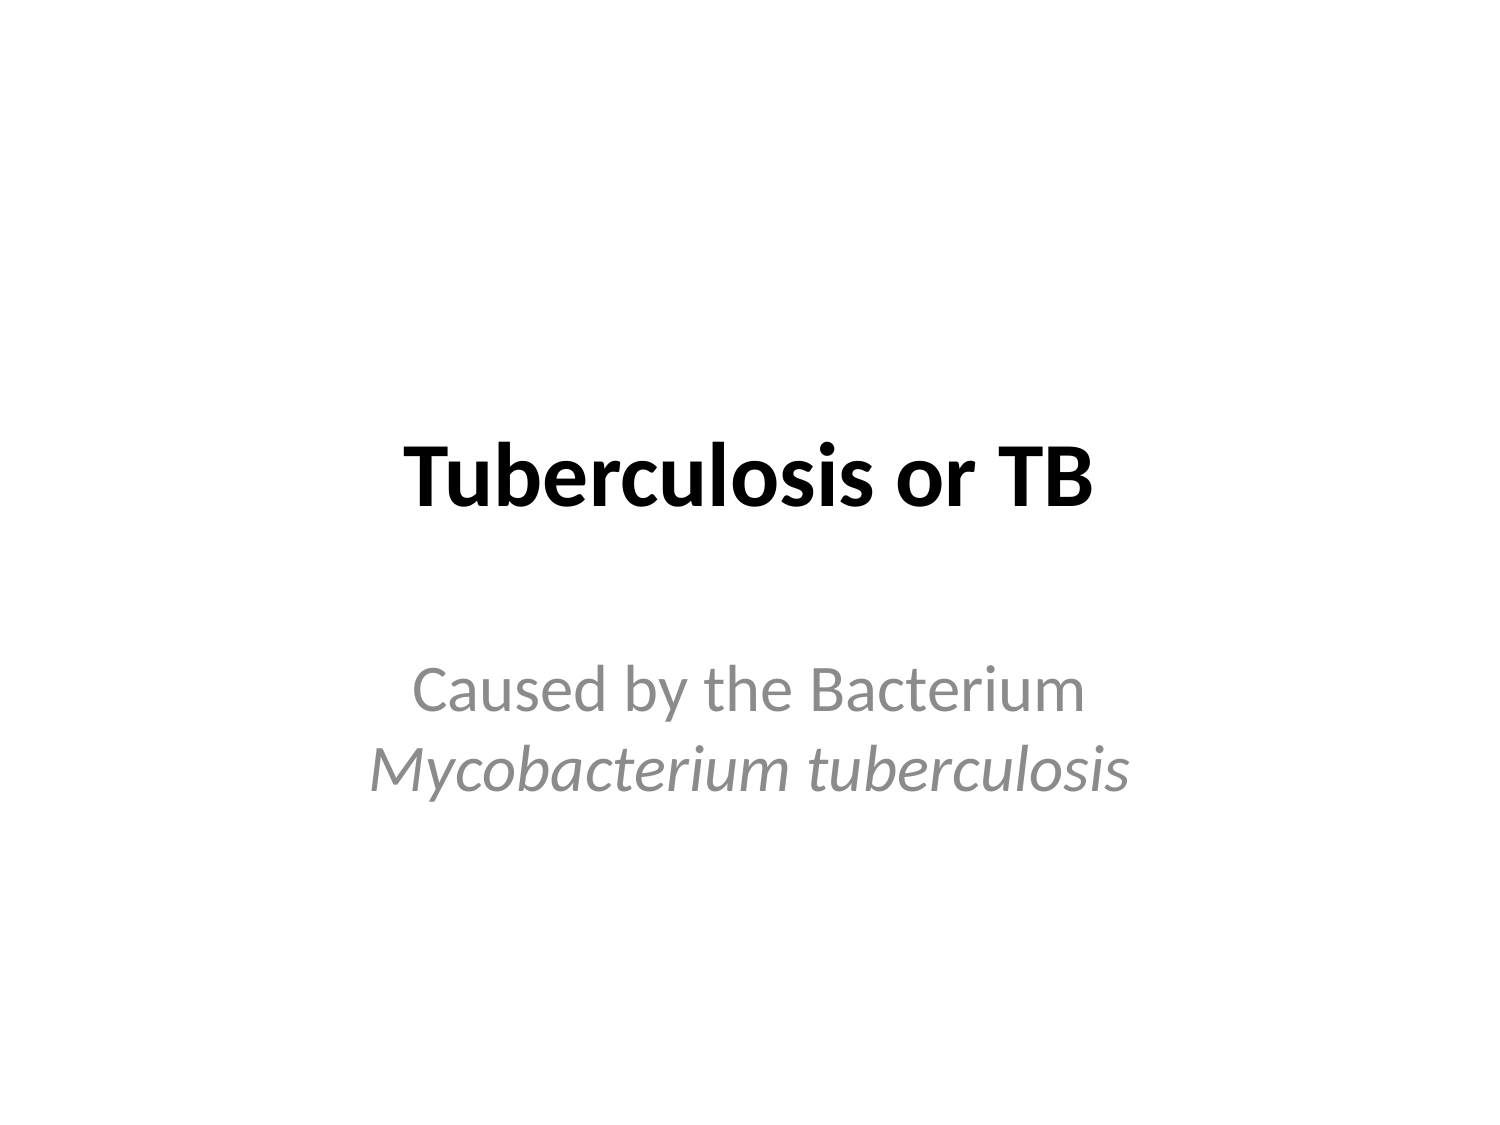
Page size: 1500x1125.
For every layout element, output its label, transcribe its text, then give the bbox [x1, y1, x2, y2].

title Tuberculosis or TB [112, 349, 1388, 591]
subtitle Caused by the Bacterium Mycobacterium tuberculosis [225, 637, 1275, 925]
